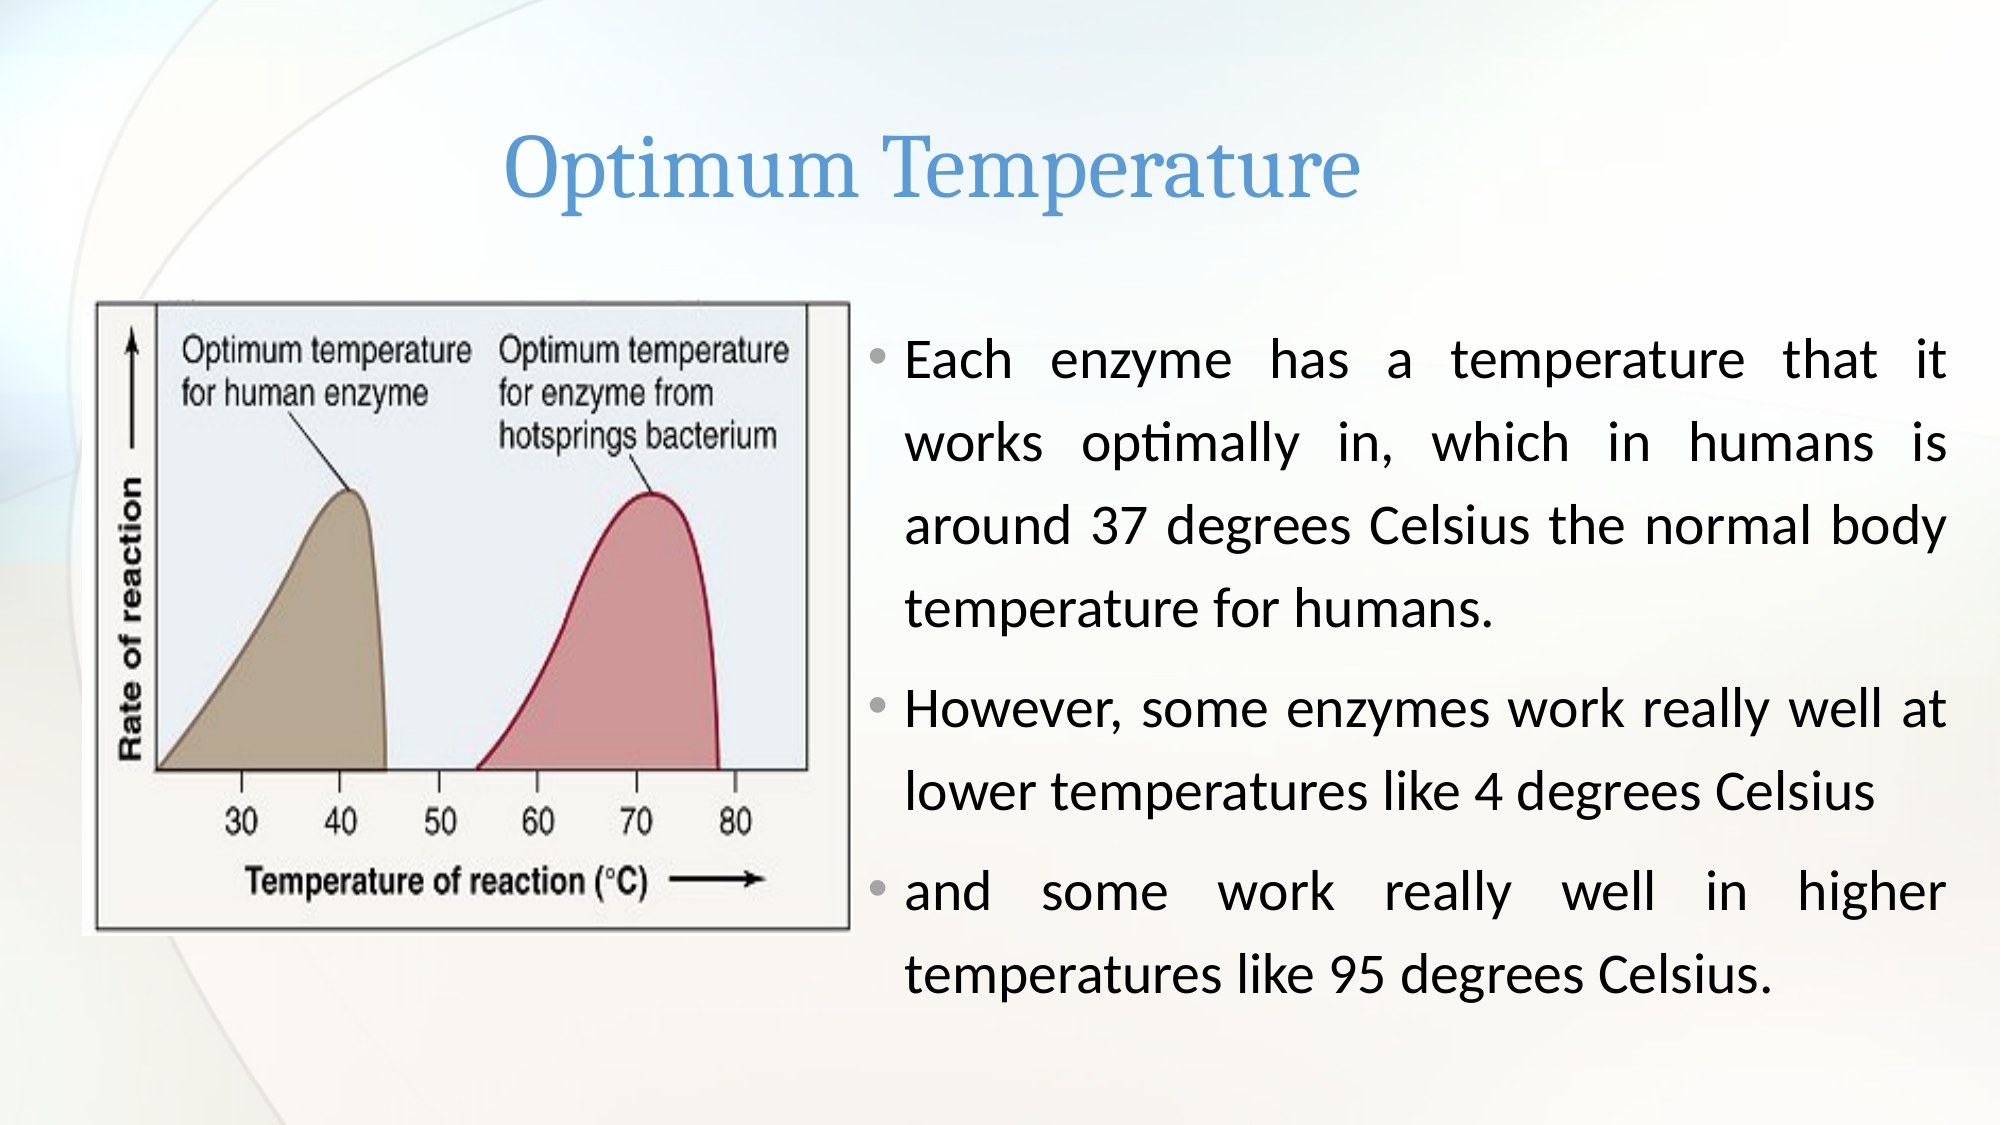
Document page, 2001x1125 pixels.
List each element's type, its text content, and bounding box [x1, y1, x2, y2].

list Each enzyme has a temperature that it works optimally in, which in humans is around 37 degrees Celsius the normal body temperature for humans. However, some enzymes work really well at lower temperatures like 4 degrees Celsius and some work really well in higher temperatures like 95 degrees Celsius. [852, 299, 1965, 1014]
picture [82, 299, 853, 936]
title Optimum Temperature [489, 52, 1971, 270]
